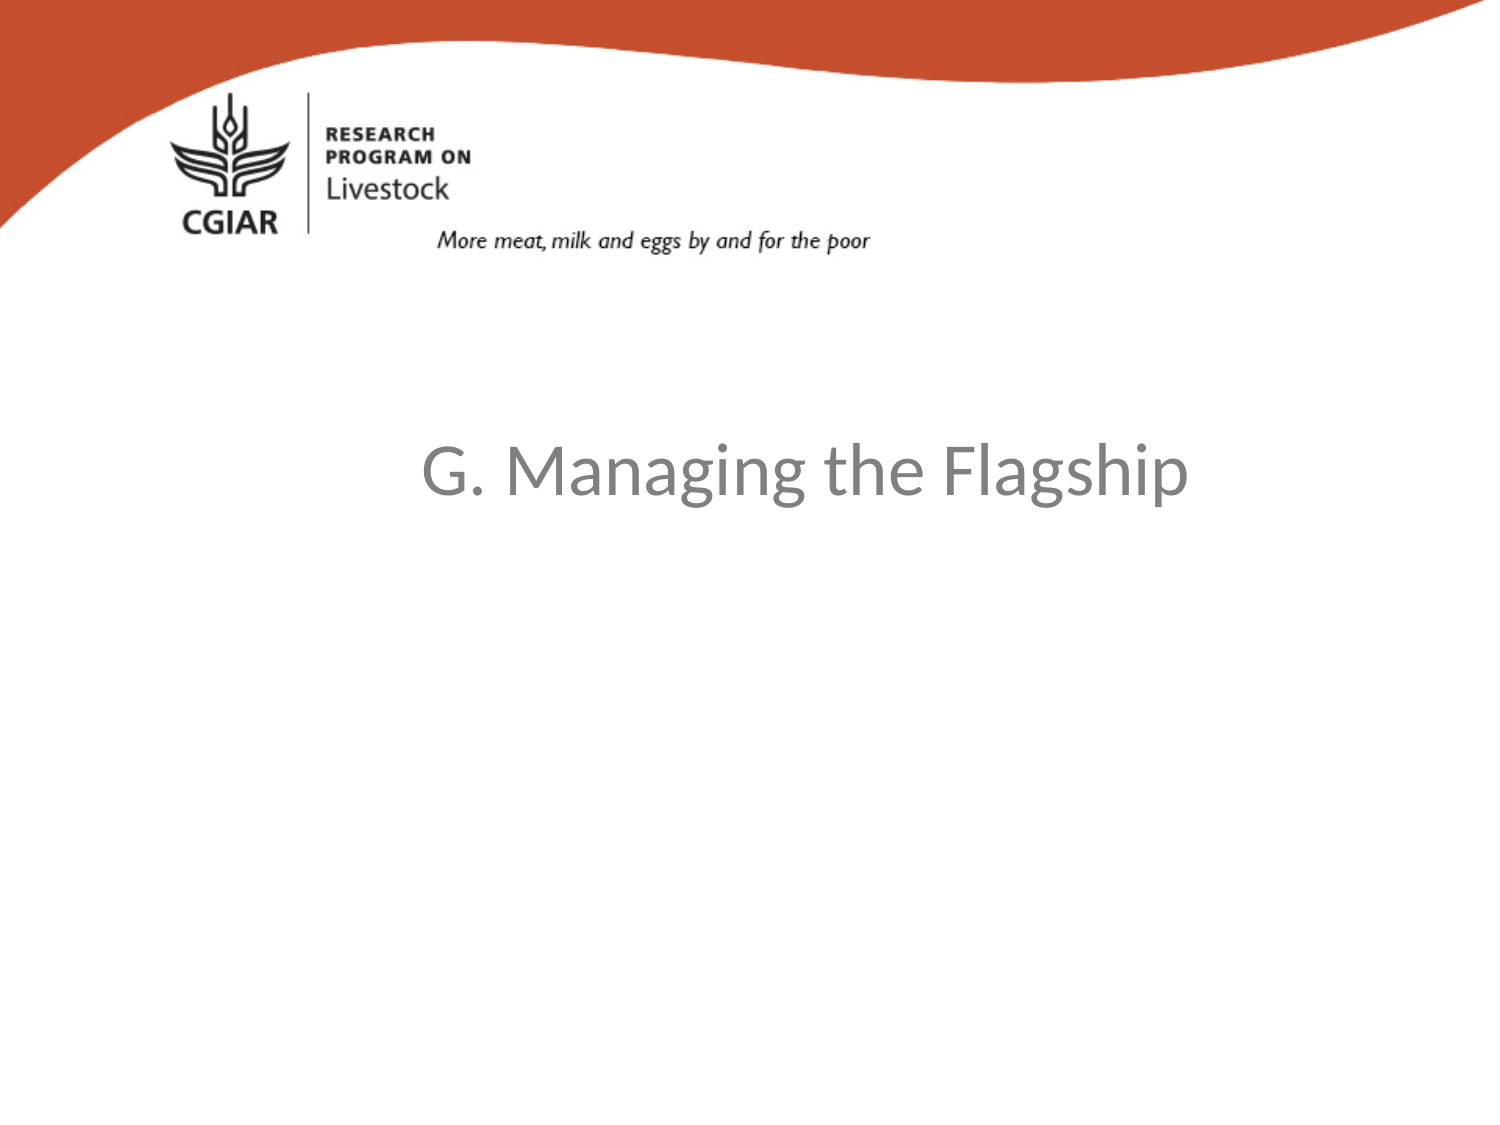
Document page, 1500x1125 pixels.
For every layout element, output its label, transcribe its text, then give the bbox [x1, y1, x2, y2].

picture [0, 0, 1500, 272]
list G. Managing the Flagship [287, 412, 1325, 813]
